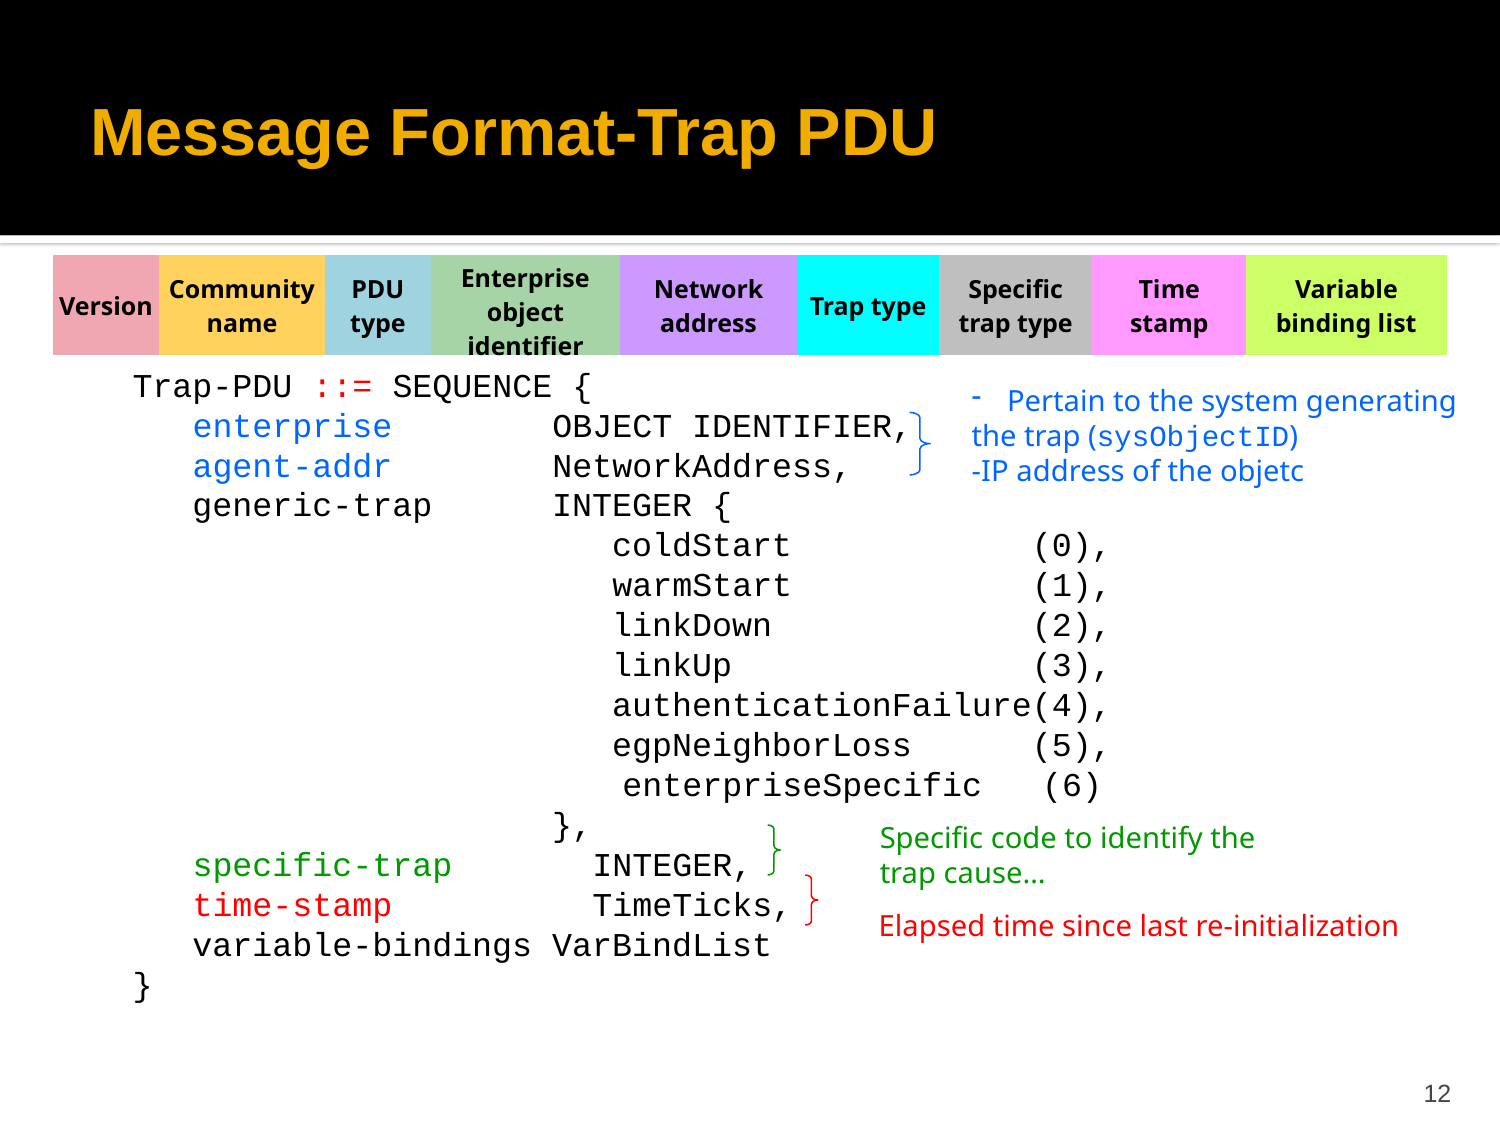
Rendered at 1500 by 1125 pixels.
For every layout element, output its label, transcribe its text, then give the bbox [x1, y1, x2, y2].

text_box [767, 825, 781, 876]
table_header Trap type [797, 255, 939, 355]
text_box [805, 875, 818, 926]
table_header Specific trap type [939, 255, 1092, 355]
table_header Variable binding list [1246, 255, 1447, 355]
table_header Community name [159, 255, 325, 355]
table_header Time stamp [1092, 255, 1246, 355]
text_box Pertain to the system generating the trap (sysObjectID) -IP address of the objetc [956, 374, 1480, 495]
title Message Format-Trap PDU [75, 25, 1425, 231]
text_box Specific code to identify the trap cause… [865, 812, 1279, 898]
text_box [909, 412, 931, 475]
table_header PDU type [325, 255, 431, 355]
slide_number 12 [1345, 1062, 1467, 1108]
table_header Enterprise object identifier [431, 255, 620, 355]
text_box Elapsed time since last re-initialization [864, 899, 1423, 985]
table_header Version [53, 255, 159, 355]
table_header Network address [620, 255, 797, 355]
text_box Trap-PDU ::= SEQUENCE { enterprise OBJECT IDENTIFIER, agent-addr NetworkAddress, generic-trap INTEGER { coldStart (0), warmStart (1), linkDown (2), linkUp (3), authenticationFailure(4), egpNeighborLoss (5), enterpriseSpecific (6) }, specific-trap INTEGER, time-stamp TimeTicks, variable-bindings VarBindList } [117, 356, 1443, 1094]
